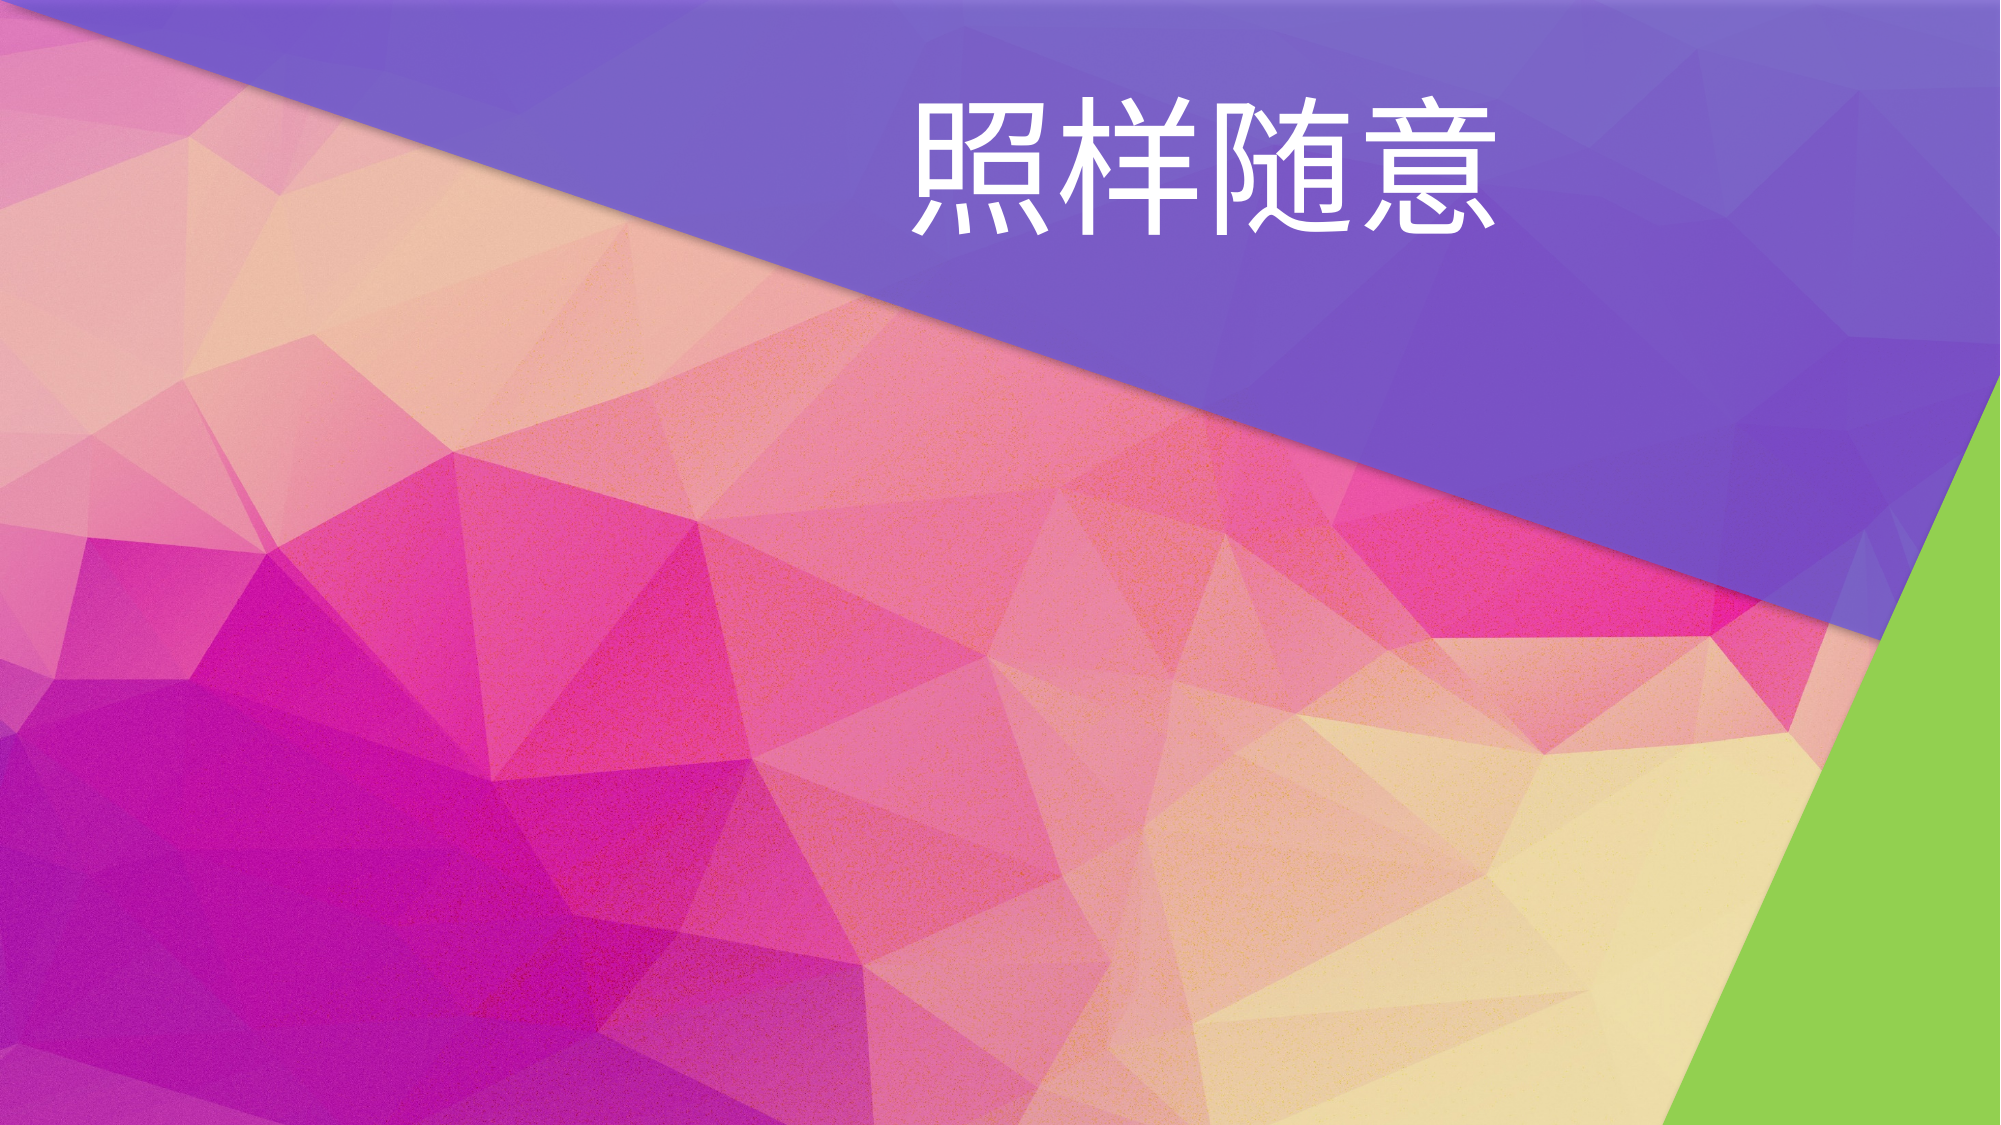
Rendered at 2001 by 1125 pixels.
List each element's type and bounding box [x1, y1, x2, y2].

list [0, 0, 2000, 1125]
